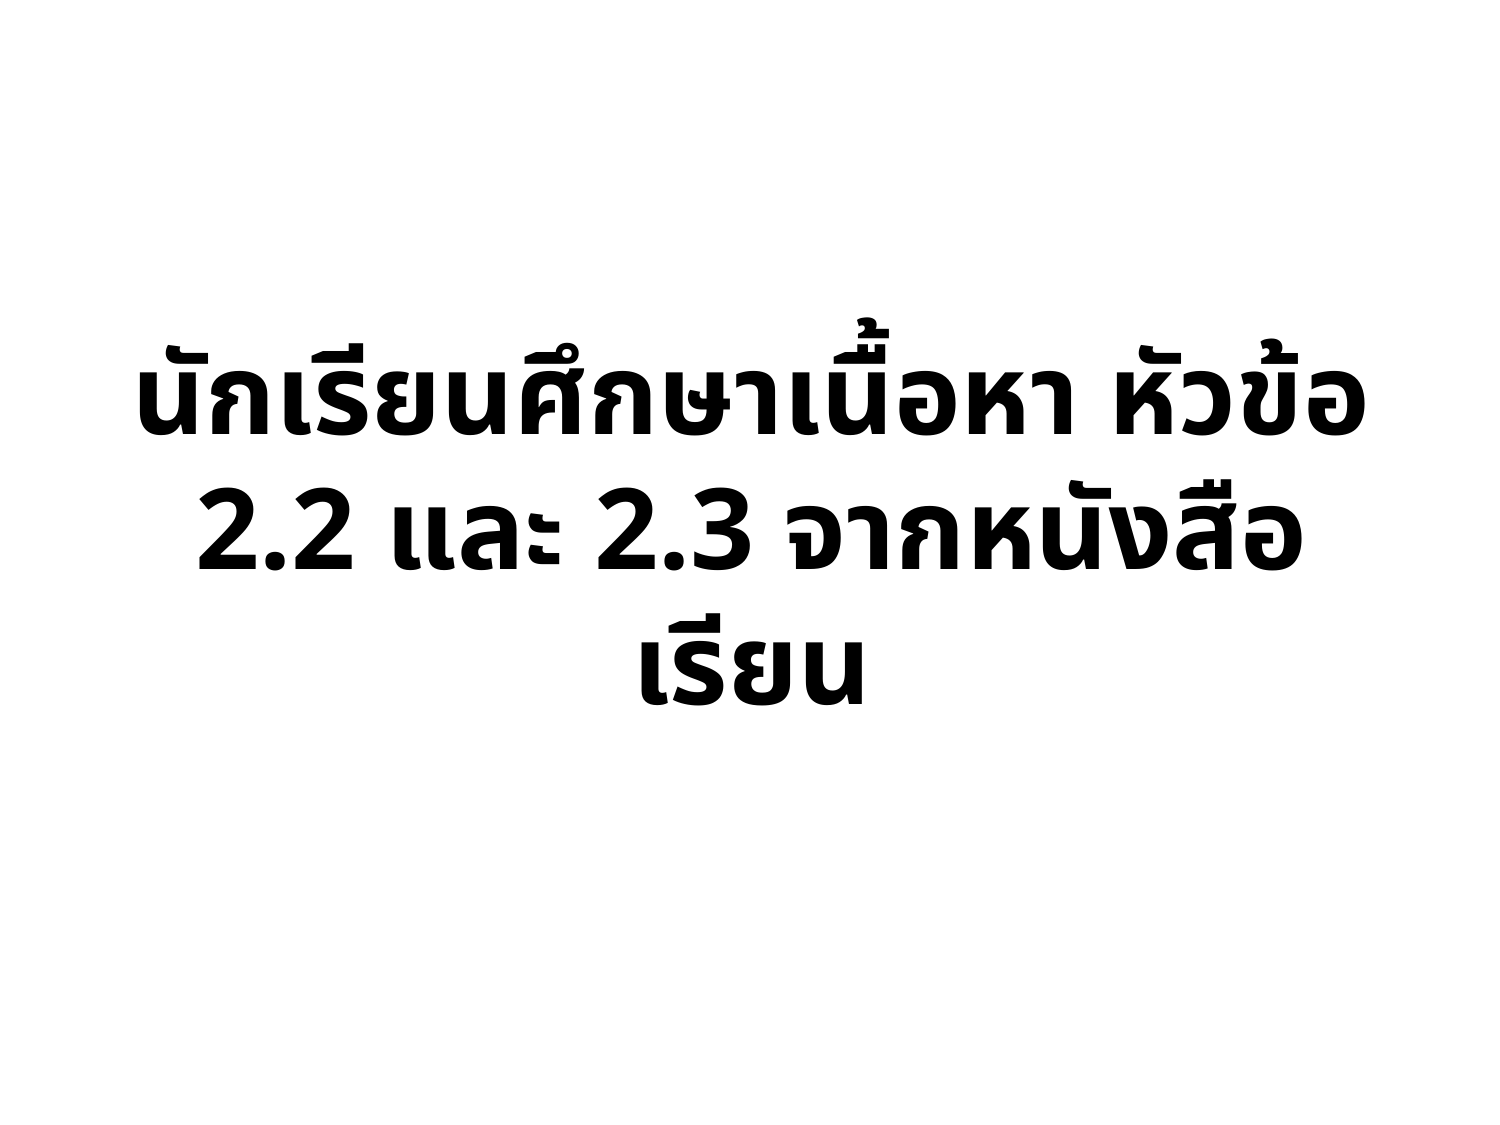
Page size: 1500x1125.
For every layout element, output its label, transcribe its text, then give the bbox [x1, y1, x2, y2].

list นักเรียนศึกษาเนื้อหา หัวข้อ 2.2 และ 2.3 จากหนังสือเรียน [76, 314, 1427, 686]
